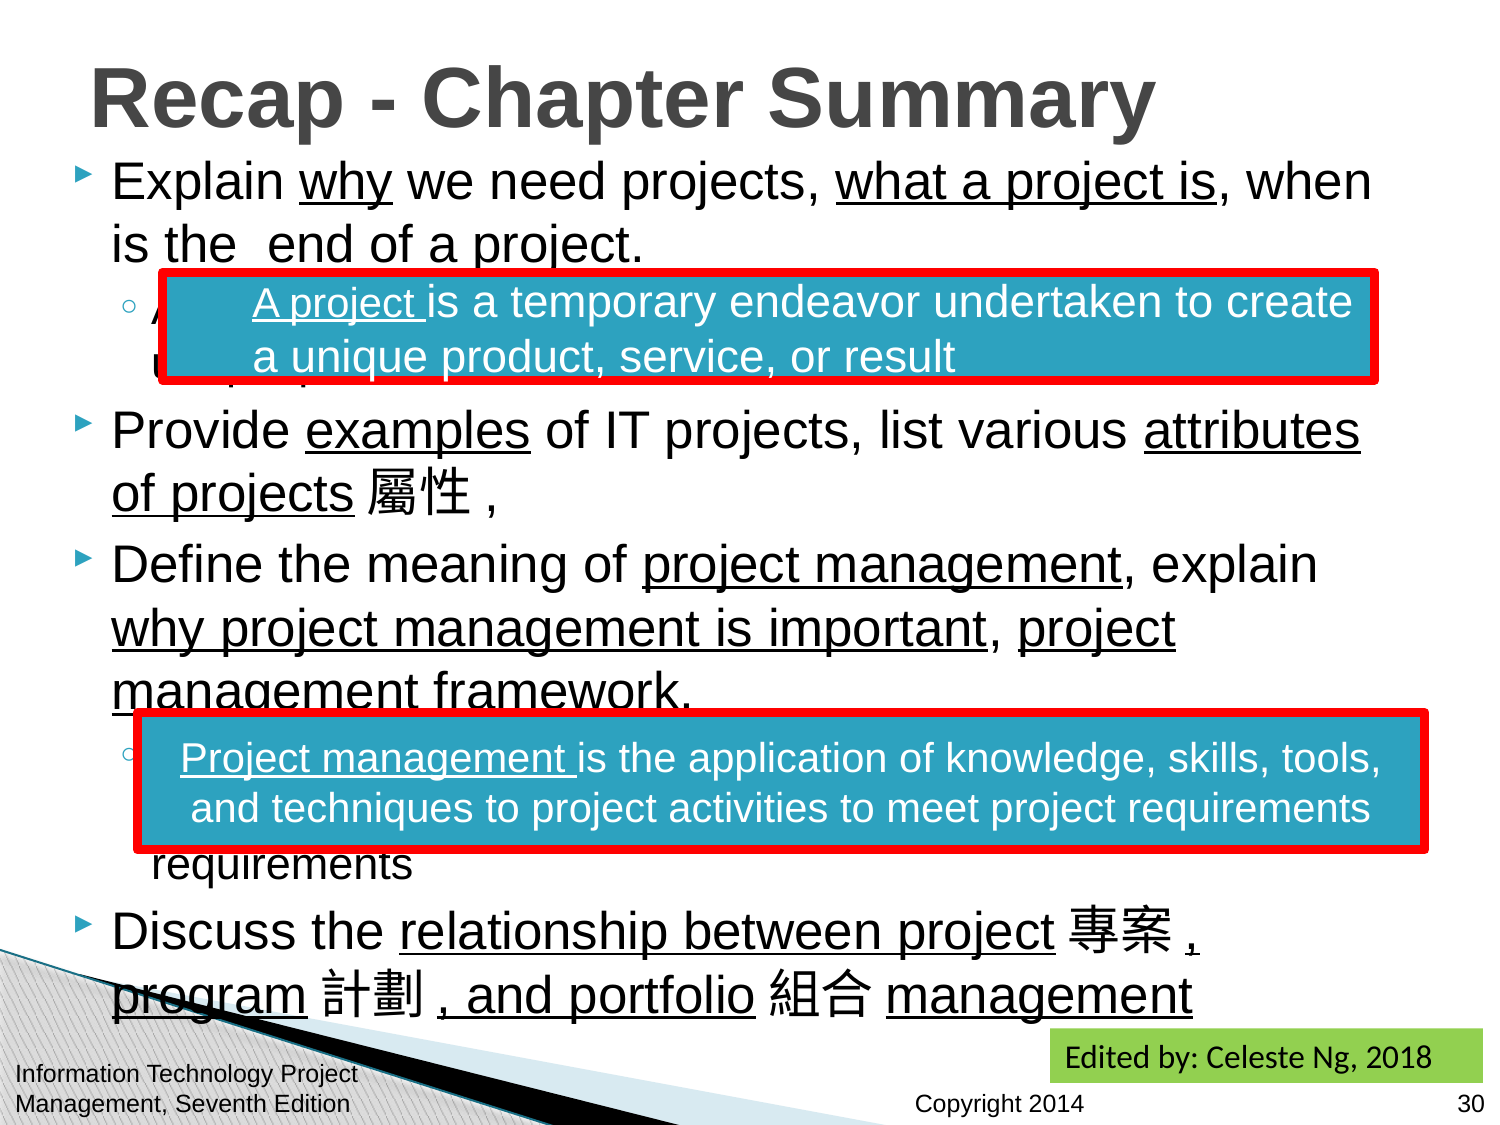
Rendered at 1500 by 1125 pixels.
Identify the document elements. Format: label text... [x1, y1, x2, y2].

footer Information Technology Project Management, Seventh Edition [0, 1065, 425, 1125]
slide_number 30 [1408, 1065, 1500, 1125]
list Explain why we need projects, what a project is, when is the end of a project. A project is a temporary endeavor undertaken to create a unique product, service, or result Provide examples of IT projects, list various attributes of projects屬性, Define the meaning of project management, explain why project management is important, project management framework, Project management is the application of knowledge, skills, tools, and techniques to project activities to meet project requirements Discuss the relationship between project專案, program計劃, and portfolio組合management [40, 138, 1404, 1039]
text_box Edited by: Celeste Ng, 2018 [1050, 1028, 1483, 1083]
title Recap - Chapter Summary [75, 0, 1425, 188]
text_box Project management is the application of knowledge, skills, tools, and techniques to project activities to meet project requirements [133, 708, 1429, 854]
text_box A project is a temporary endeavor undertaken to create a unique product, service, or result [158, 268, 1379, 385]
